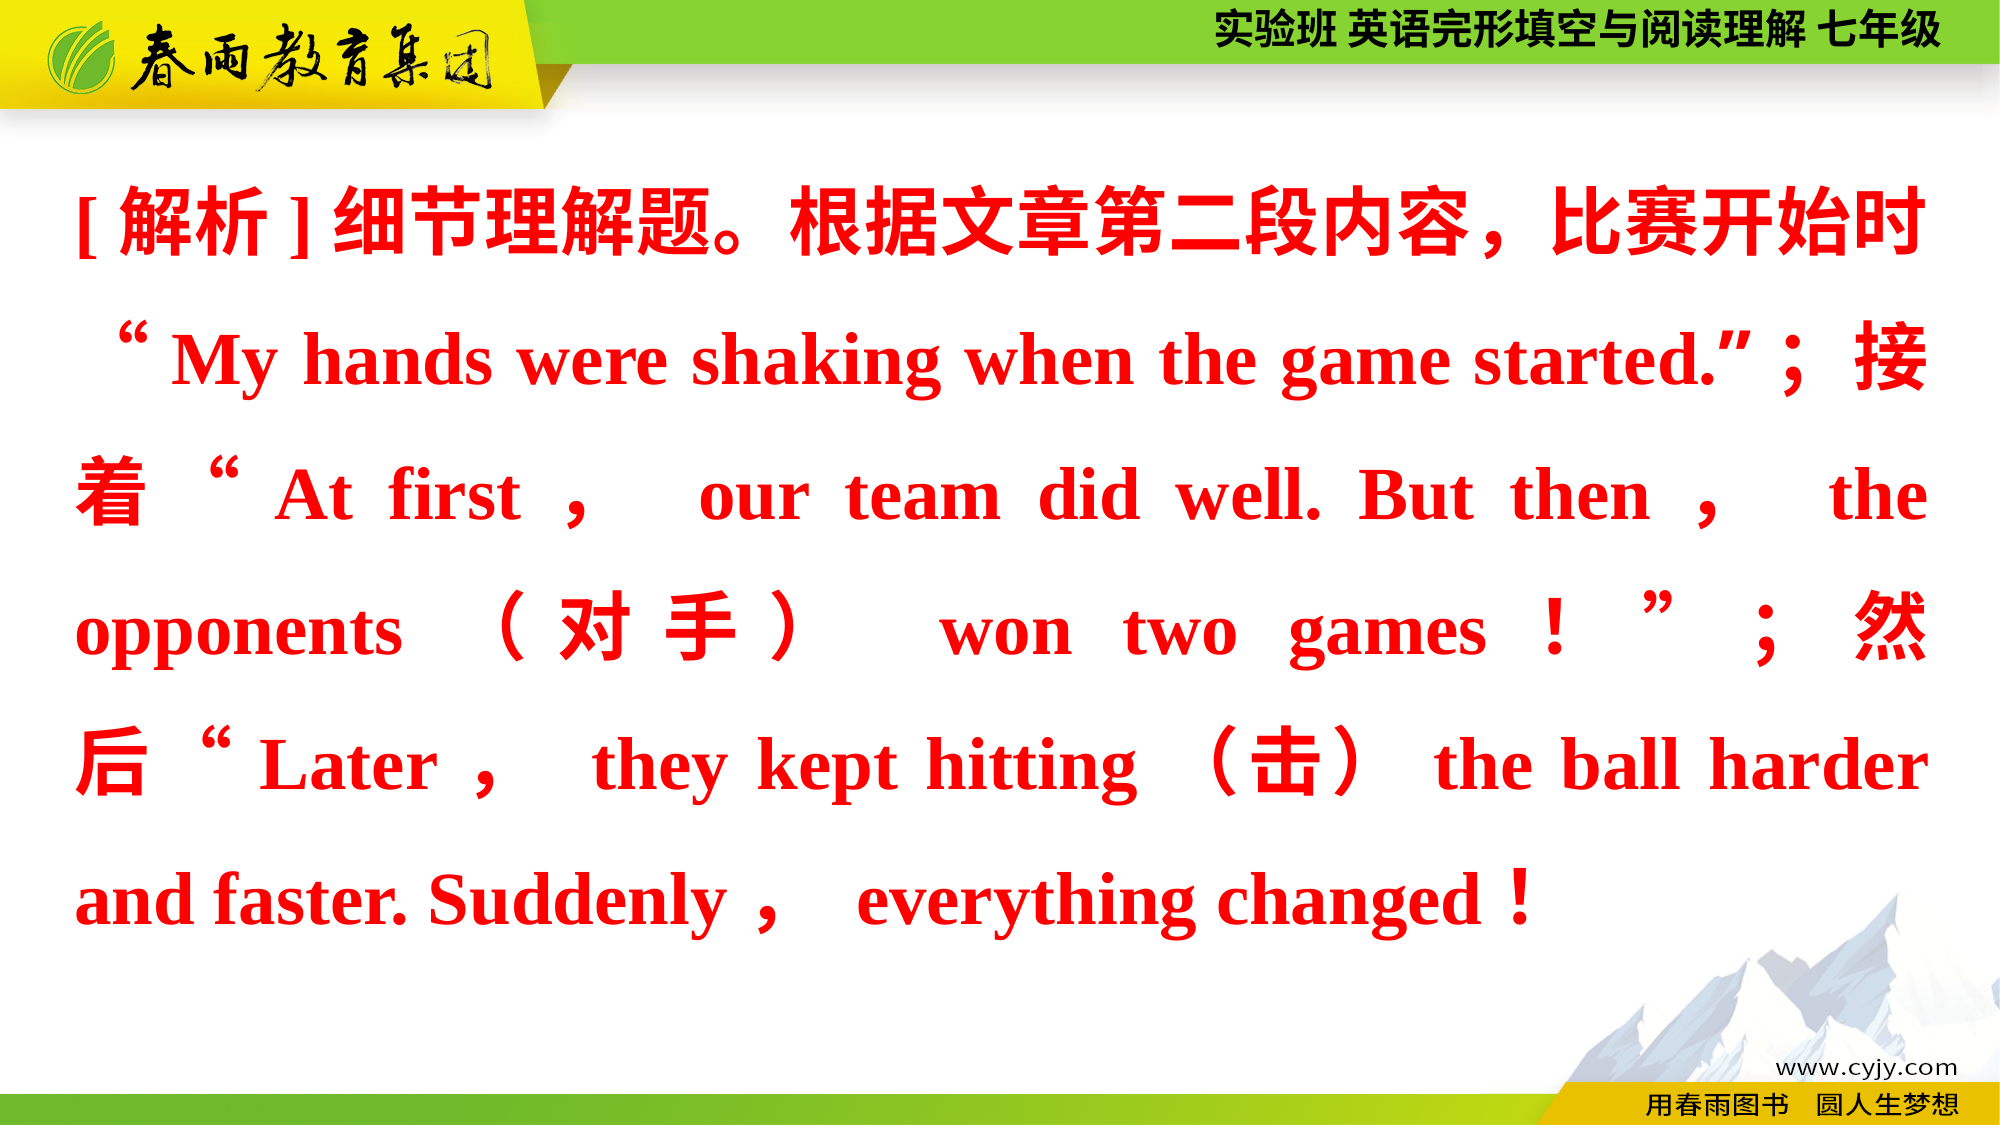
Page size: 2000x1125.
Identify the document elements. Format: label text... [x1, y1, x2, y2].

list [解析]细节理解题。根据文章第二段内容，比赛开始时“My hands were shaking when the game started.”；接着“At first， our team did well. But then， the opponents（对手） won two games！”；然后“Later， they kept hitting（击）the ball harder and faster. Suddenly， everything changed！ [59, 122, 1944, 939]
picture [0, 0, 2000, 1125]
